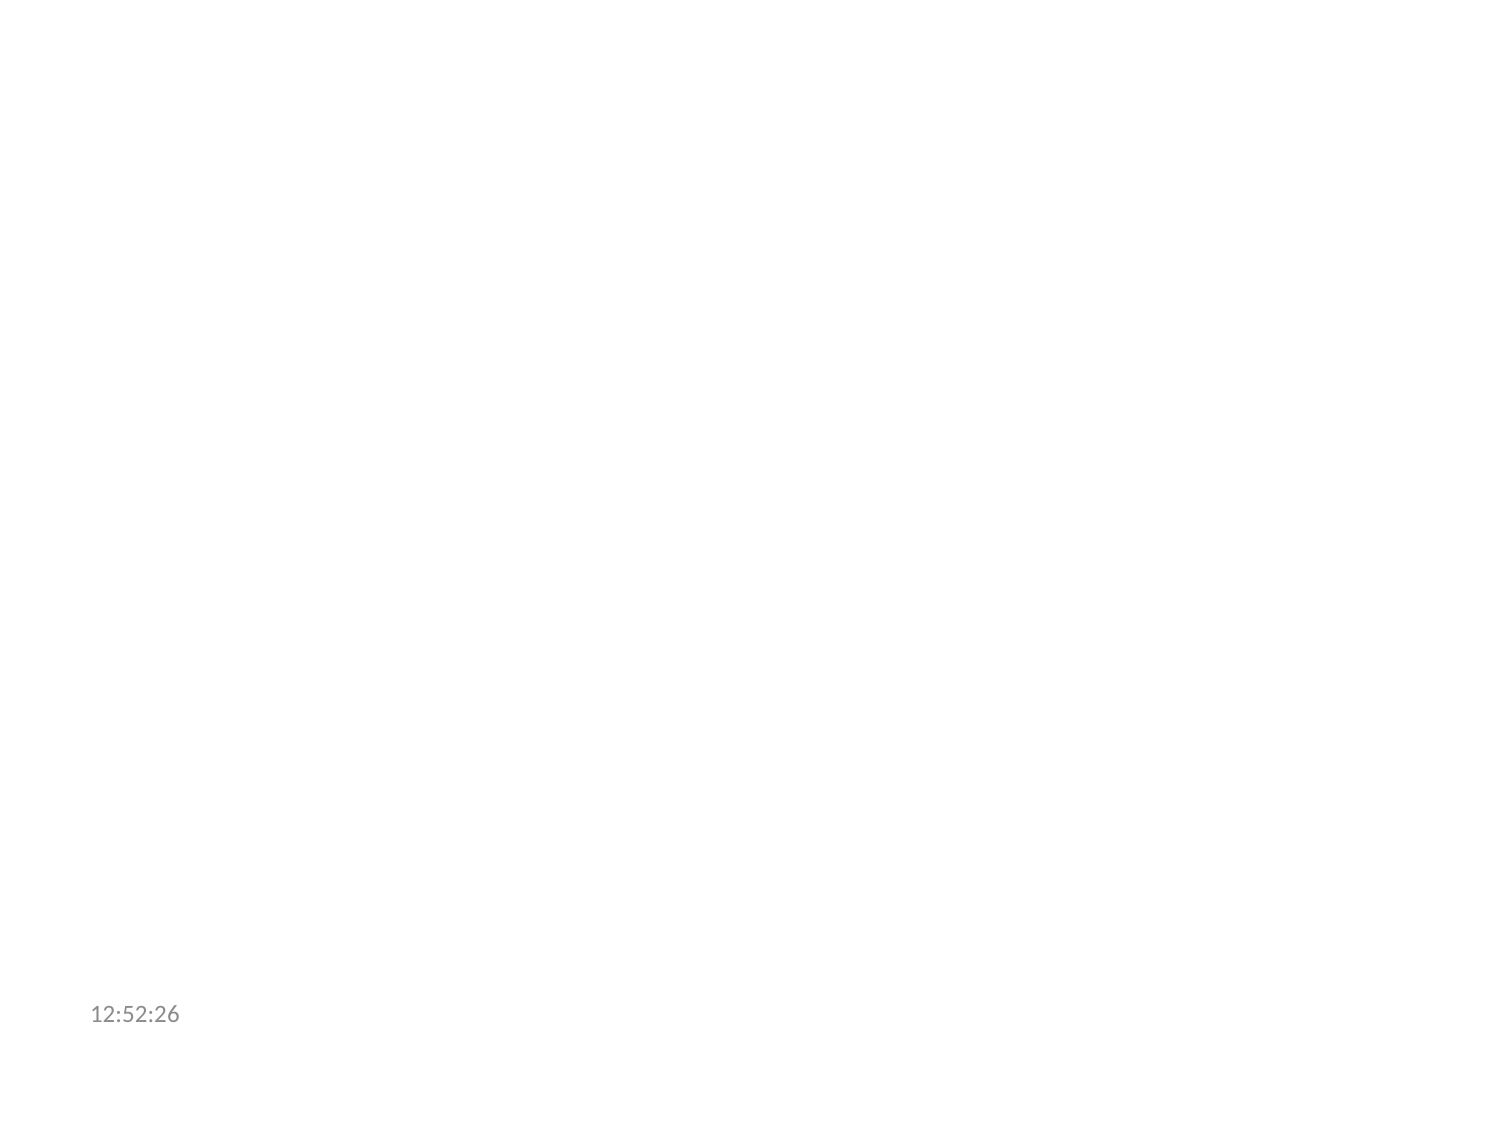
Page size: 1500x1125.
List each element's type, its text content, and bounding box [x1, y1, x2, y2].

text_box 15:35:09 [75, 982, 425, 1043]
